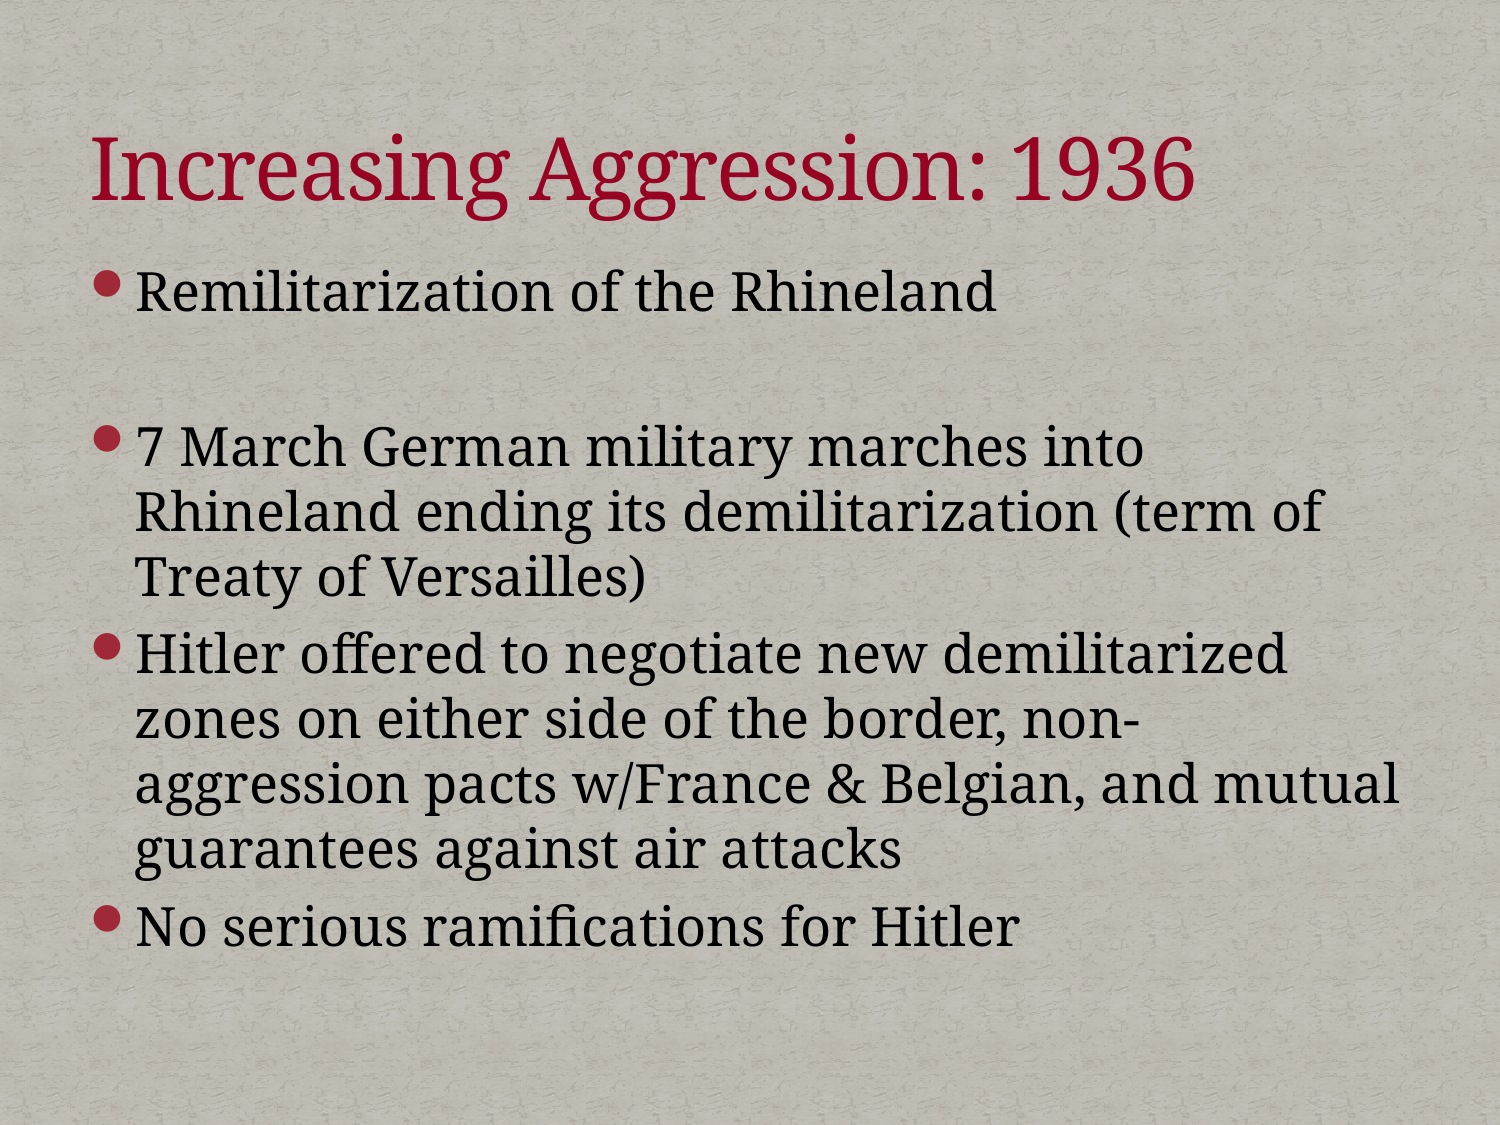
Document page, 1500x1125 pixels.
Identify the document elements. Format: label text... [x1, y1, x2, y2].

list Remilitarization of the Rhineland 7 March German military marches into Rhineland ending its demilitarization (term of Treaty of Versailles) Hitler offered to negotiate new demilitarized zones on either side of the border, non-aggression pacts w/France & Belgian, and mutual guarantees against air attacks No serious ramifications for Hitler [75, 249, 1425, 1000]
title Increasing Aggression: 1936 [74, 24, 1425, 225]
